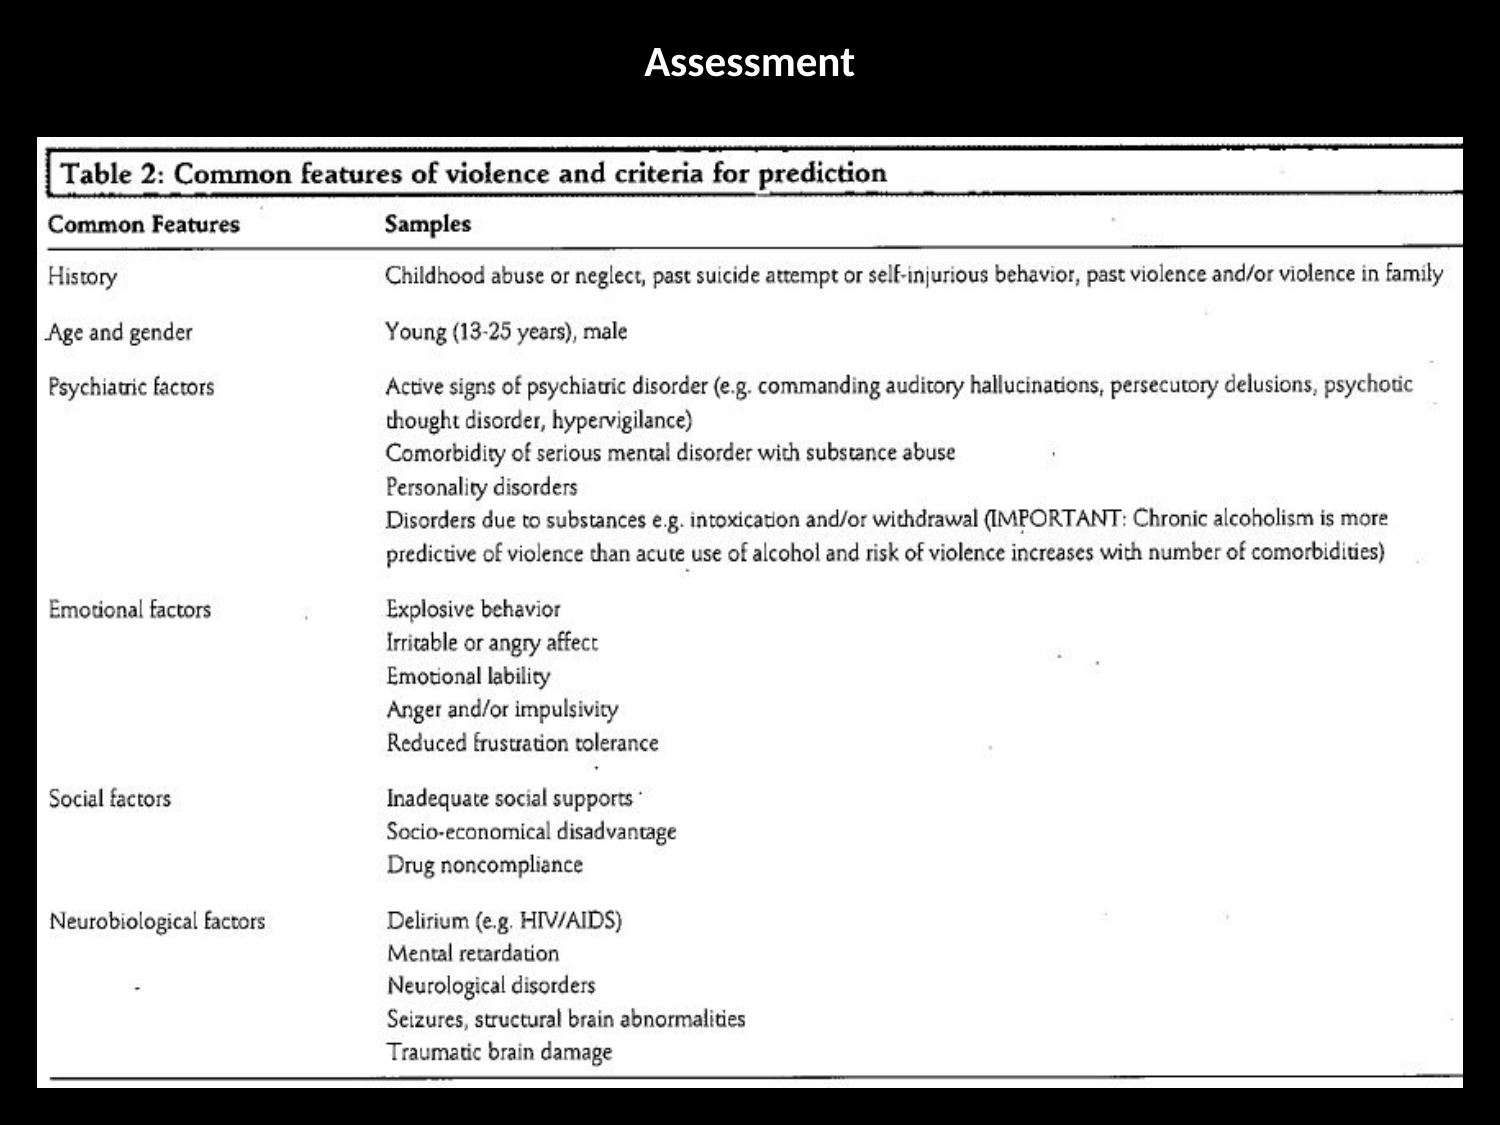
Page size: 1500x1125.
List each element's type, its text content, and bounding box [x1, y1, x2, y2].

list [37, 137, 1463, 1088]
title Assessment [75, 24, 1425, 93]
